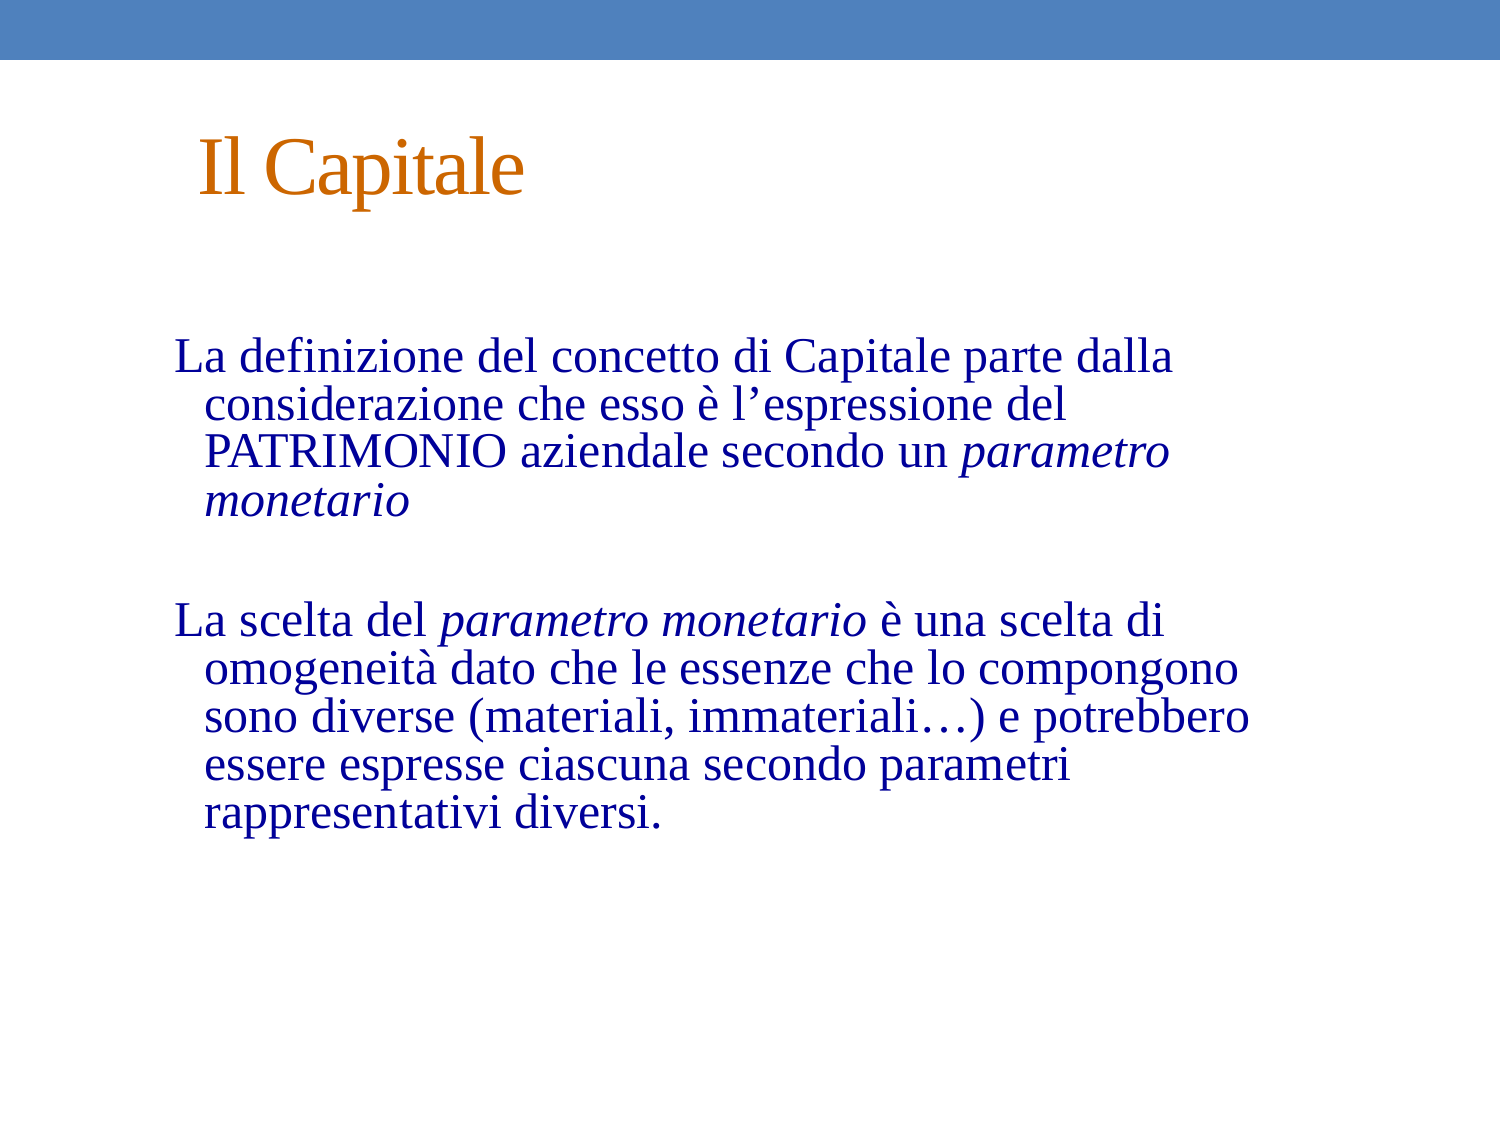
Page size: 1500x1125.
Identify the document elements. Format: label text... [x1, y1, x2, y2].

list La definizione del concetto di Capitale parte dalla considerazione che esso è l’espressione del PATRIMONIO aziendale secondo un parametro monetario La scelta del parametro monetario è una scelta di omogeneità dato che le essenze che lo compongono sono diverse (materiali, immateriali…) e potrebbero essere espresse ciascuna secondo parametri rappresentativi diversi. [159, 326, 1356, 928]
title Il Capitale [183, 96, 1158, 226]
